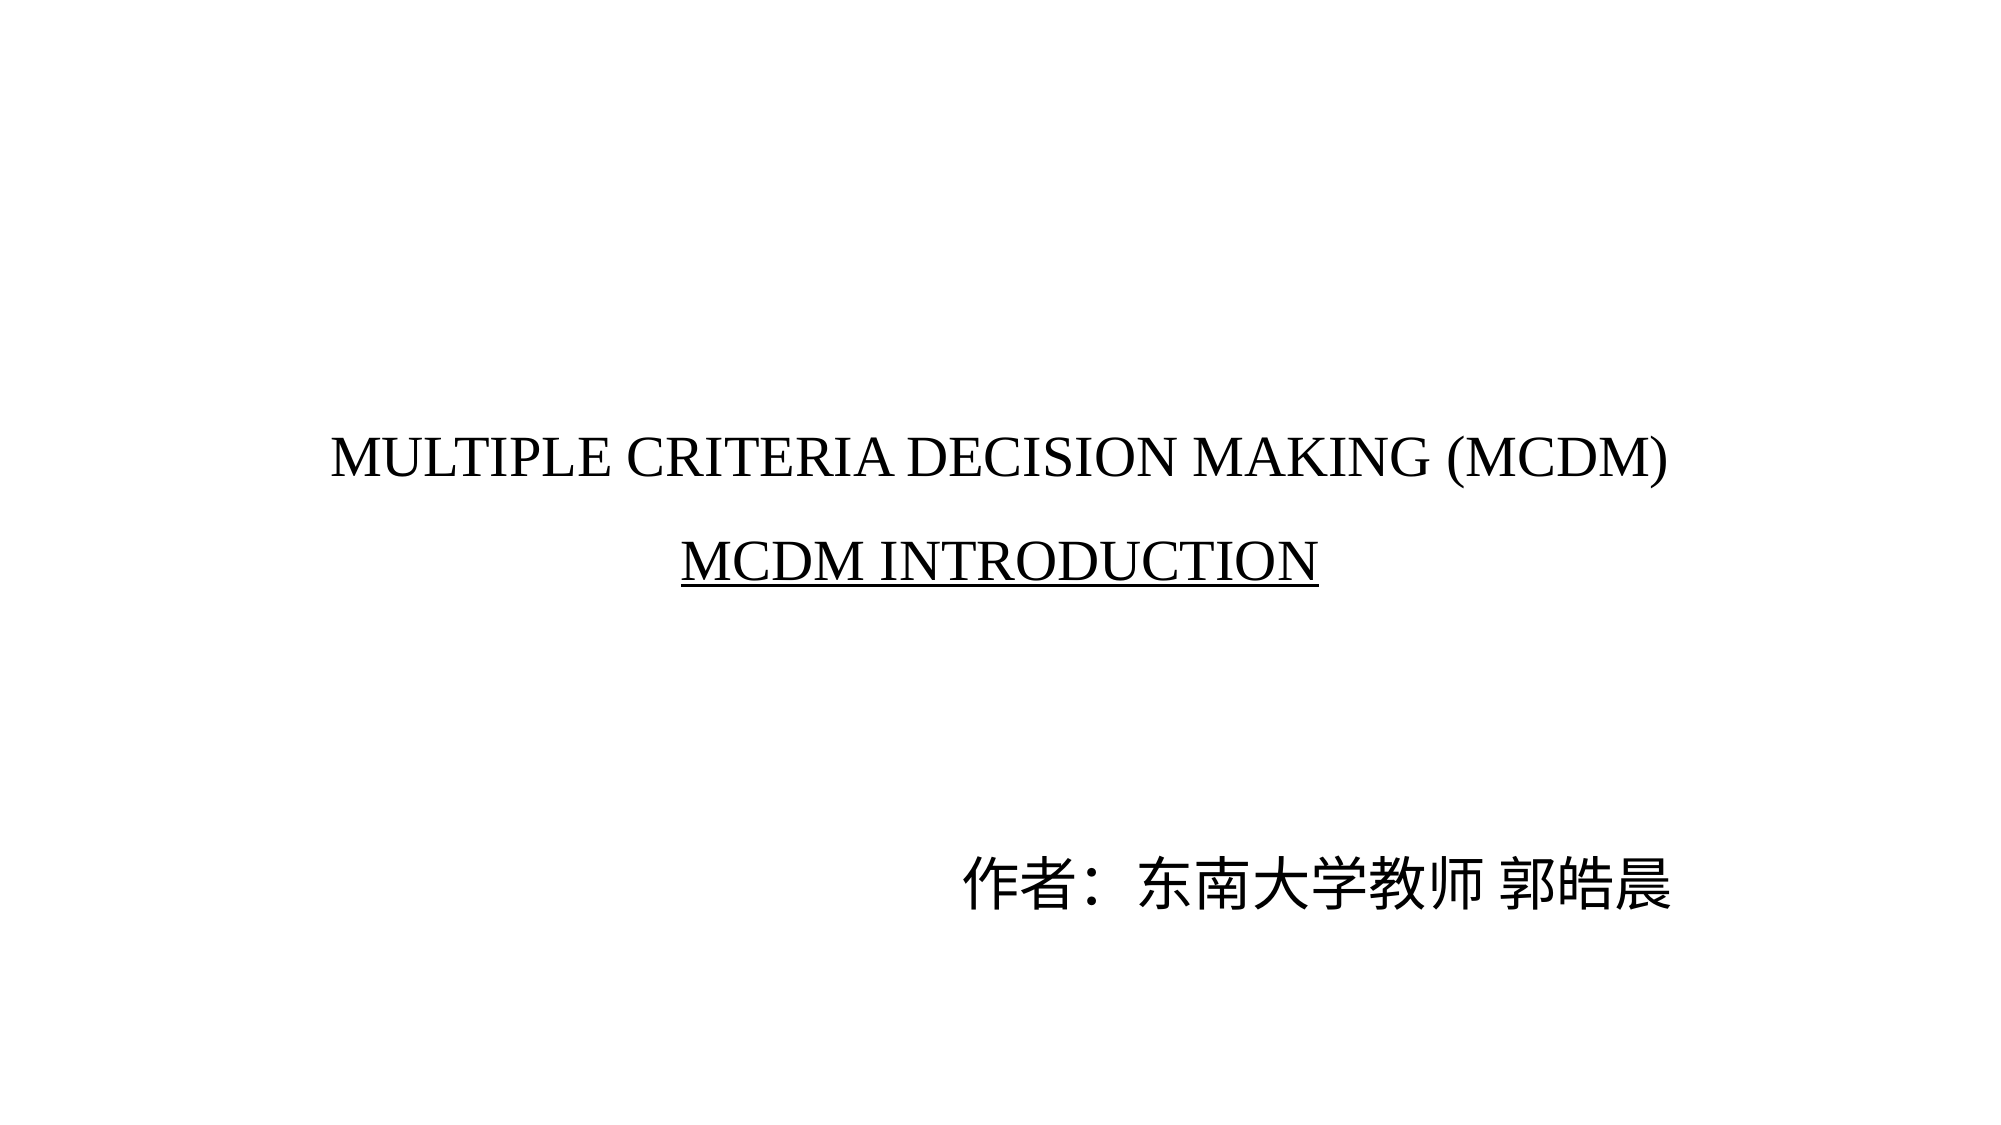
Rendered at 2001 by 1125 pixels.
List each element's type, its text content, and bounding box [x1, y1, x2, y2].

text_box 作者：东南大学教师 郭皓晨 [946, 840, 1688, 925]
title MULTIPLE CRITERIA DECISION MAKING (MCDM) MCDM INTRODUCTION [249, 221, 1750, 600]
